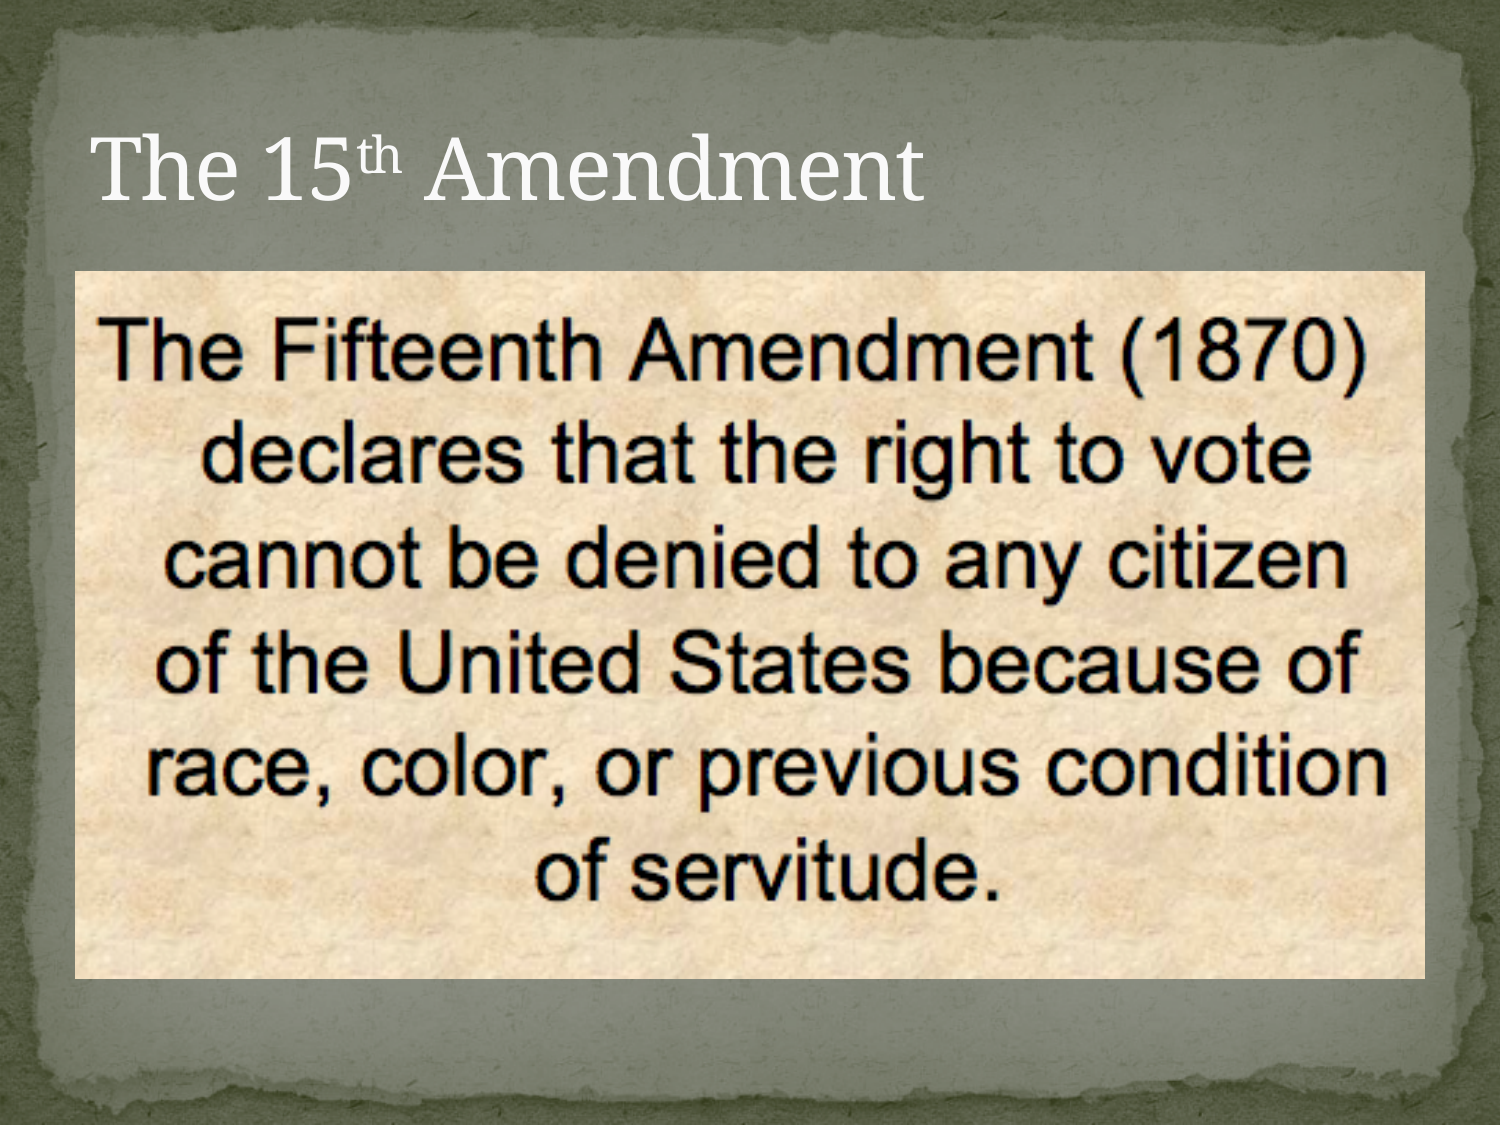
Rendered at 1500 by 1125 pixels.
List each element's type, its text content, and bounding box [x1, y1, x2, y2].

title The 15th Amendment [74, 24, 1425, 225]
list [77, 252, 1424, 998]
